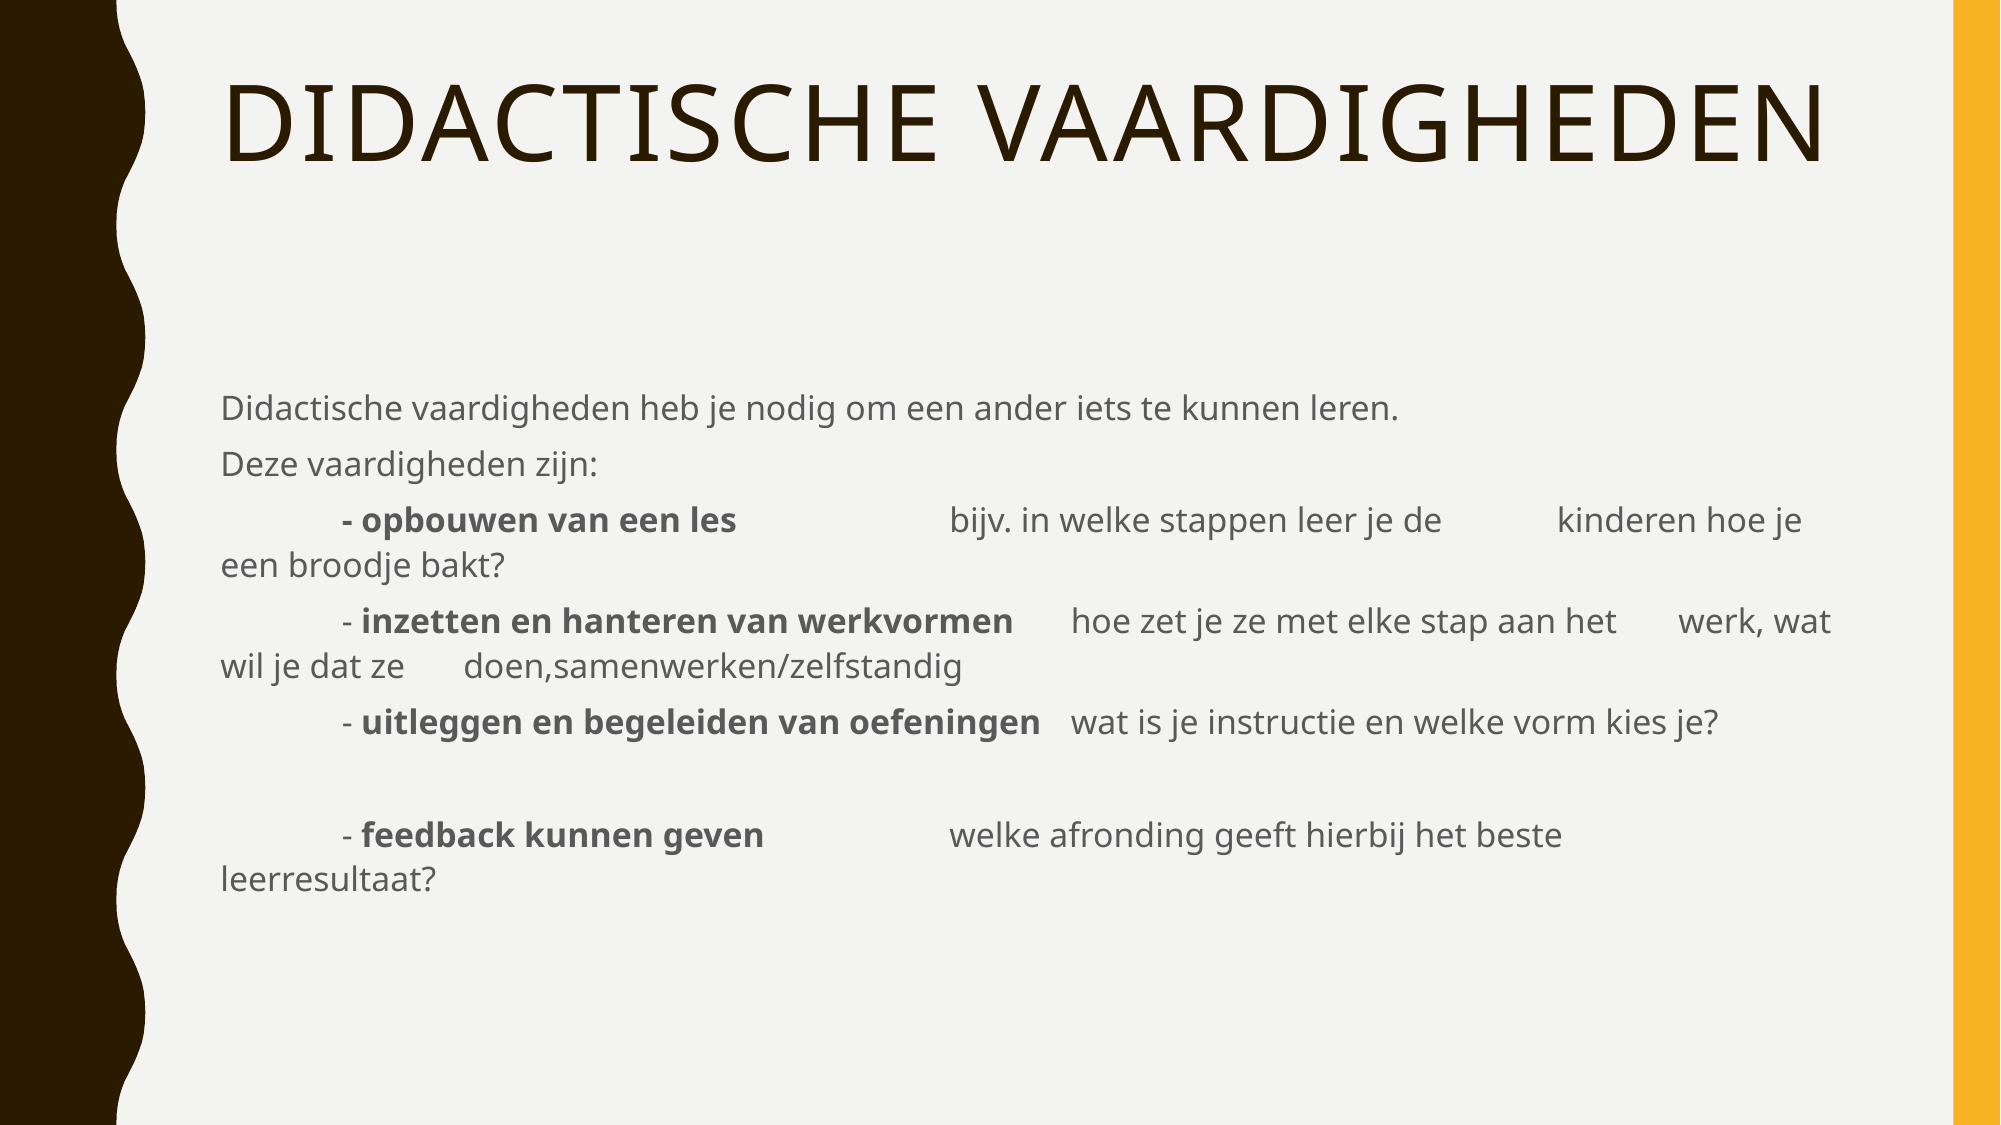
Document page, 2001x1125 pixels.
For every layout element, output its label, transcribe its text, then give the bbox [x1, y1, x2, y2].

title Didactische vaardigheden [205, 62, 1875, 308]
list Didactische vaardigheden heb je nodig om een ander iets te kunnen leren. Deze vaardigheden zijn: - opbouwen van een les bijv. in welke stappen leer je de kinderen hoe je een broodje bakt? - inzetten en hanteren van werkvormen hoe zet je ze met elke stap aan het werk, wat wil je dat ze doen,samenwerken/zelfstandig - uitleggen en begeleiden van oefeningen wat is je instructie en welke vorm kies je? - feedback kunnen geven welke afronding geeft hierbij het beste leerresultaat? [205, 375, 1875, 965]
